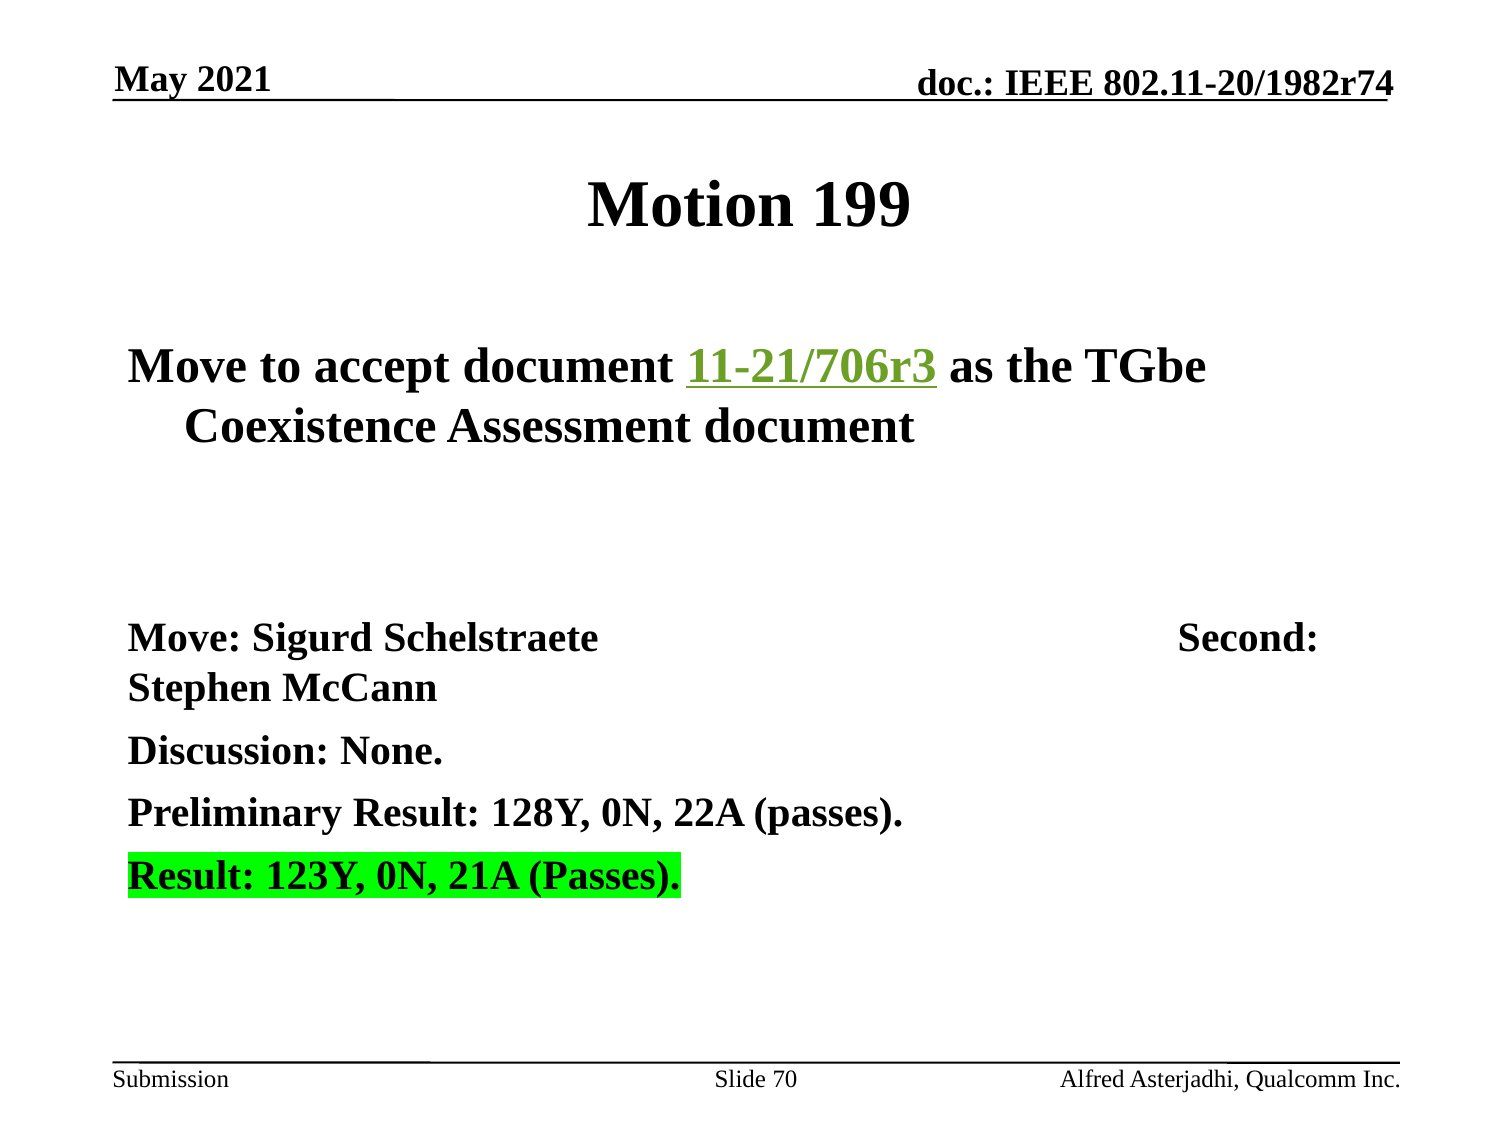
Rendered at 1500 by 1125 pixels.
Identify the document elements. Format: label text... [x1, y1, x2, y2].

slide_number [114, 54, 423, 100]
footer Alfred Asterjadhi, Qualcomm Inc. [878, 1061, 1402, 1093]
list Move to accept document 11-21/706r3 as the TGbe Coexistence Assessment document Move: Sigurd Schelstraete Second: Stephen McCann Discussion: None. Preliminary Result: 128Y, 0N, 22A (passes). Result: 123Y, 0N, 21A (Passes). [112, 324, 1388, 1063]
title Motion 199 [112, 112, 1388, 288]
slide_number Slide 70 [712, 1061, 800, 1123]
